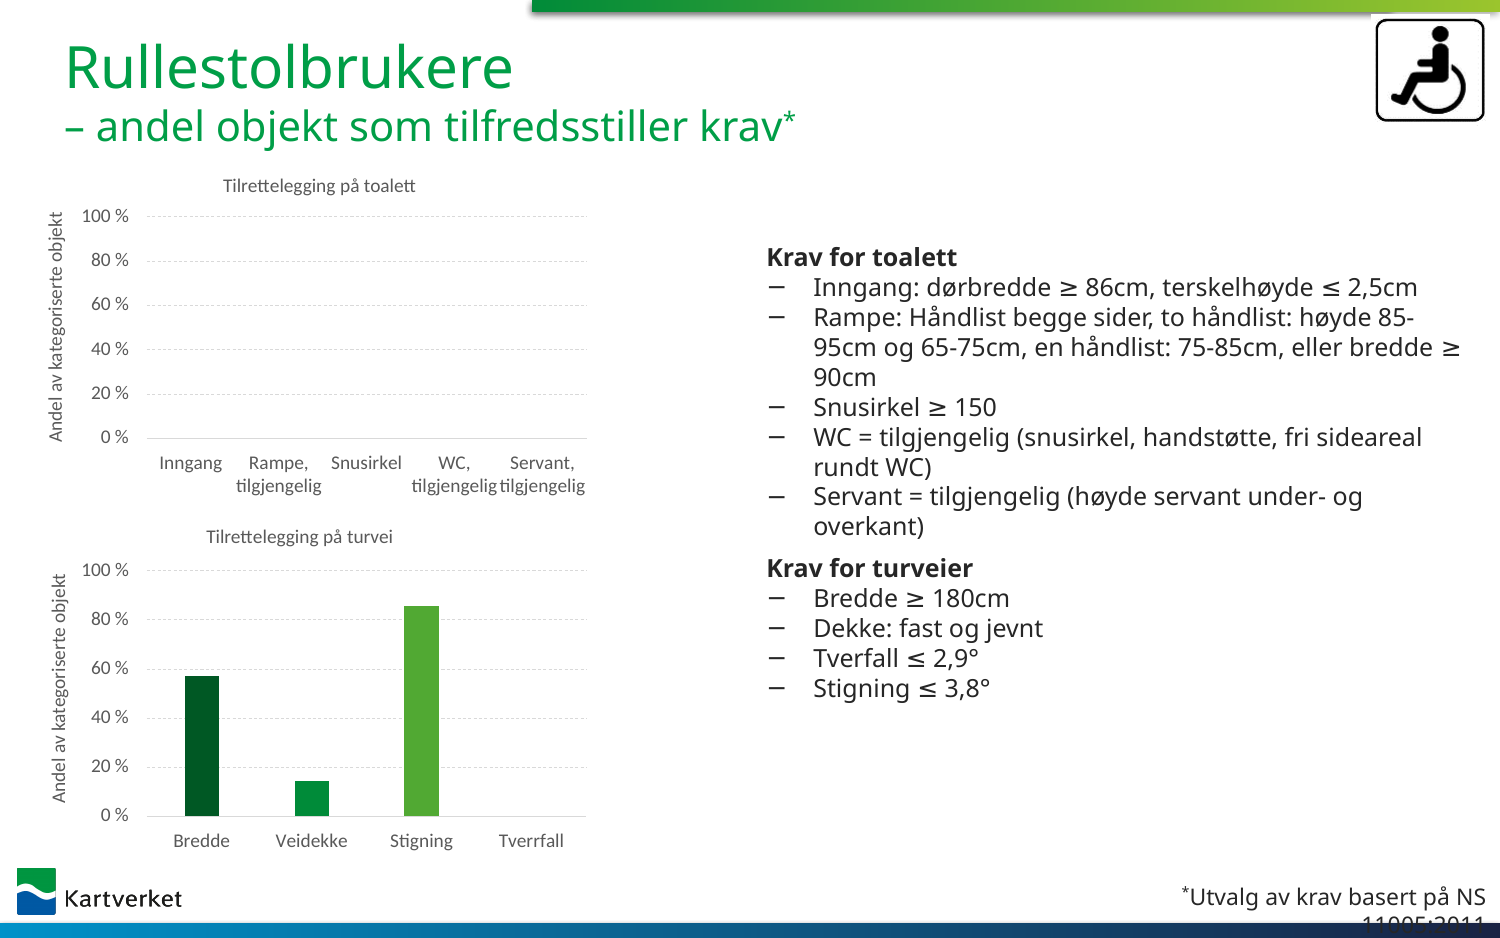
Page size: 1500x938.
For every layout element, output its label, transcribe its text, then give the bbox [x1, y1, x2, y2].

text_box Krav for turveier Bredde ≥ 180cm Dekke: fast og jevnt Tverfall ≤ 2,9° Stigning ≤ 3,8° [751, 545, 1483, 710]
text_box *Utvalg av krav basert på NS 11005:2011 [1068, 873, 1500, 938]
text_box Rullestolbrukere – andel objekt som tilfredsstiller krav* [49, 14, 1431, 158]
picture [1371, 13, 1491, 127]
text_box Krav for toalett Inngang: dørbredde ≥ 86cm, terskelhøyde ≤ 2,5cm Rampe: Håndlist begge sider, to håndlist: høyde 85-95cm og 65-75cm, en håndlist: 75-85cm, eller bredde ≥ 90cm Snusirkel ≥ 150 WC = tilgjengelig (snusirkel, handstøtte, fri sideareal rundt WC) Servant = tilgjengelig (høyde servant under- og overkant) [751, 234, 1483, 545]
picture [41, 520, 598, 859]
picture [41, 166, 598, 505]
